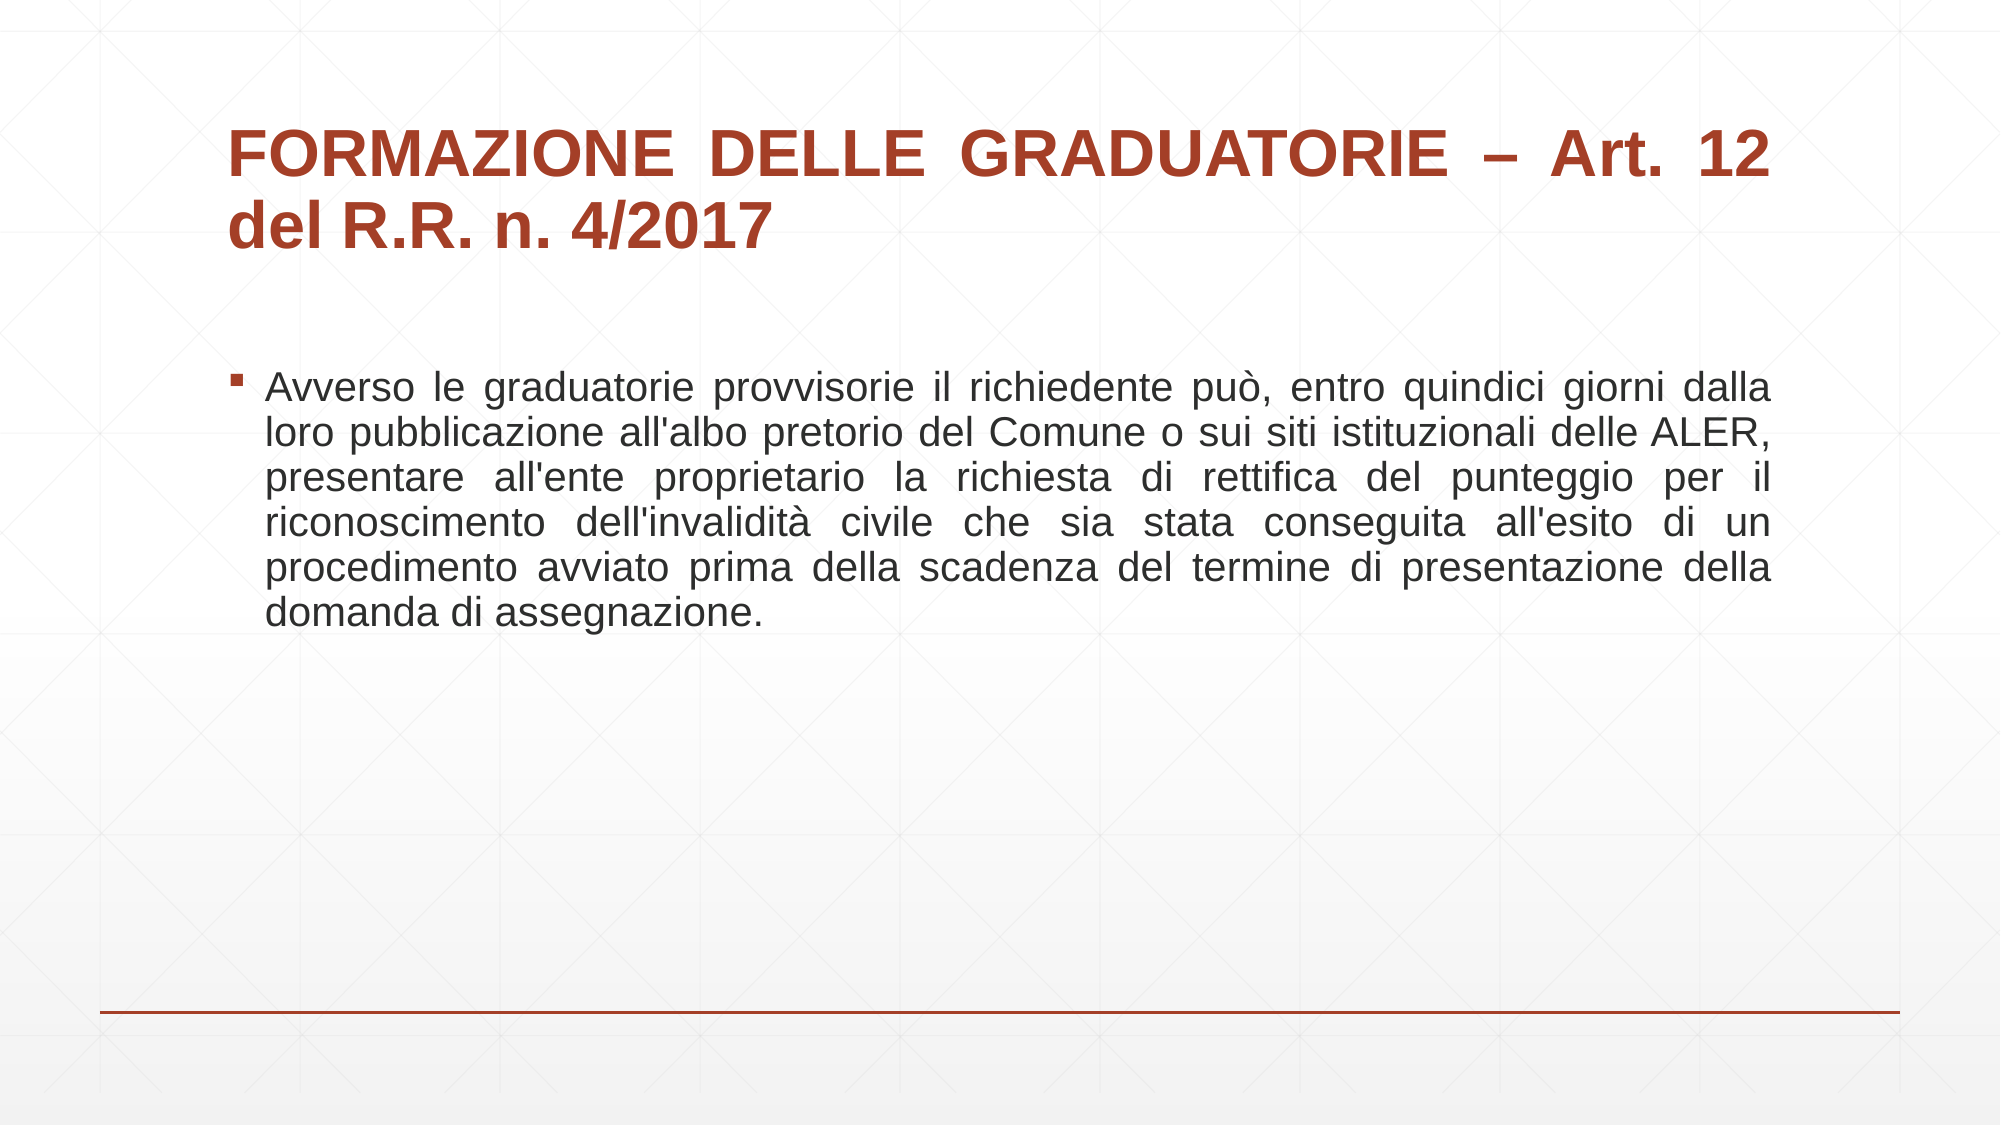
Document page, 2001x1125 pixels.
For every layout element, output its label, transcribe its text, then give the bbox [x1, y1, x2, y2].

list Avverso le graduatorie provvisorie il richiedente può, entro quindici giorni dalla loro pubblicazione all'albo pretorio del Comune o sui siti istituzionali delle ALER, presentare all'ente proprietario la richiesta di rettifica del punteggio per il riconoscimento dell'invalidità civile che sia stata conseguita all'esito di un procedimento avviato prima della scadenza del termine di presentazione della domanda di assegnazione. [212, 270, 1788, 991]
title FORMAZIONE DELLE GRADUATORIE – Art. 12 del R.R. n. 4/2017 [212, 82, 1788, 270]
